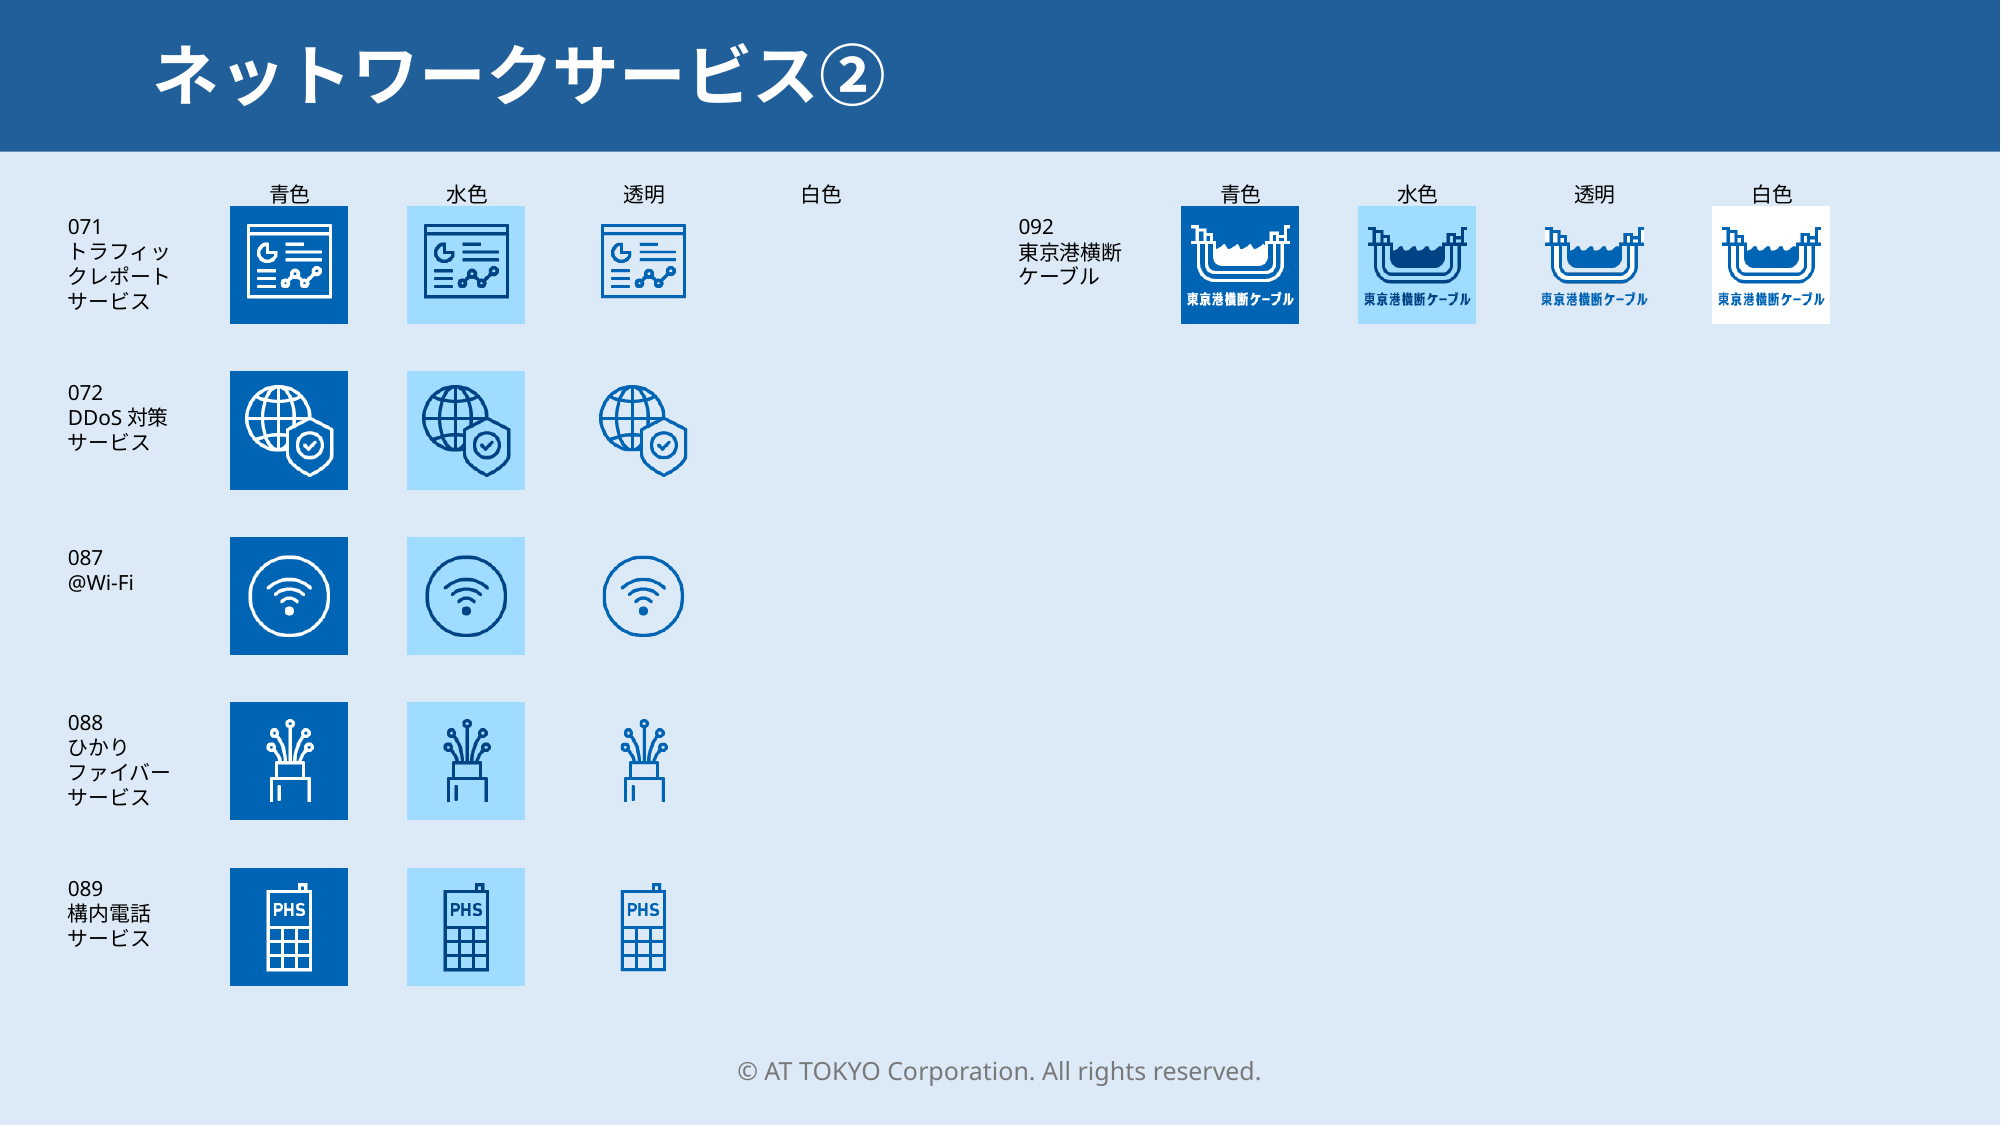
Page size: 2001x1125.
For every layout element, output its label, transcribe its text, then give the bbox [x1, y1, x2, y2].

picture [406, 867, 526, 986]
picture [229, 536, 348, 655]
text_box 071 トラフィックレポートサービス [53, 206, 195, 322]
picture [1357, 206, 1476, 325]
picture [406, 371, 526, 490]
picture [406, 206, 526, 325]
text_box 092 東京港横断ケーブル [1003, 206, 1146, 297]
picture [229, 206, 348, 325]
picture [406, 702, 526, 821]
picture [584, 371, 703, 490]
text_box 087 @Wi-Fi [53, 537, 172, 603]
title ネットワークサービス② [137, 23, 1863, 135]
text_box 072 DDoS対策サービス [53, 372, 195, 462]
text_box 088 ひかり ファイバーサービス [53, 702, 195, 818]
picture [1180, 206, 1299, 325]
picture [584, 536, 703, 655]
picture [229, 702, 348, 821]
footer © AT TOKYO Corporation. All rights reserved. [662, 1042, 1338, 1103]
picture [229, 371, 348, 490]
picture [1534, 206, 1654, 325]
text_box 089 構内電話サービス [53, 868, 172, 958]
picture [584, 206, 703, 325]
picture [584, 702, 703, 821]
picture [584, 867, 703, 986]
picture [406, 536, 526, 655]
picture [229, 867, 348, 986]
picture [1712, 206, 1831, 325]
